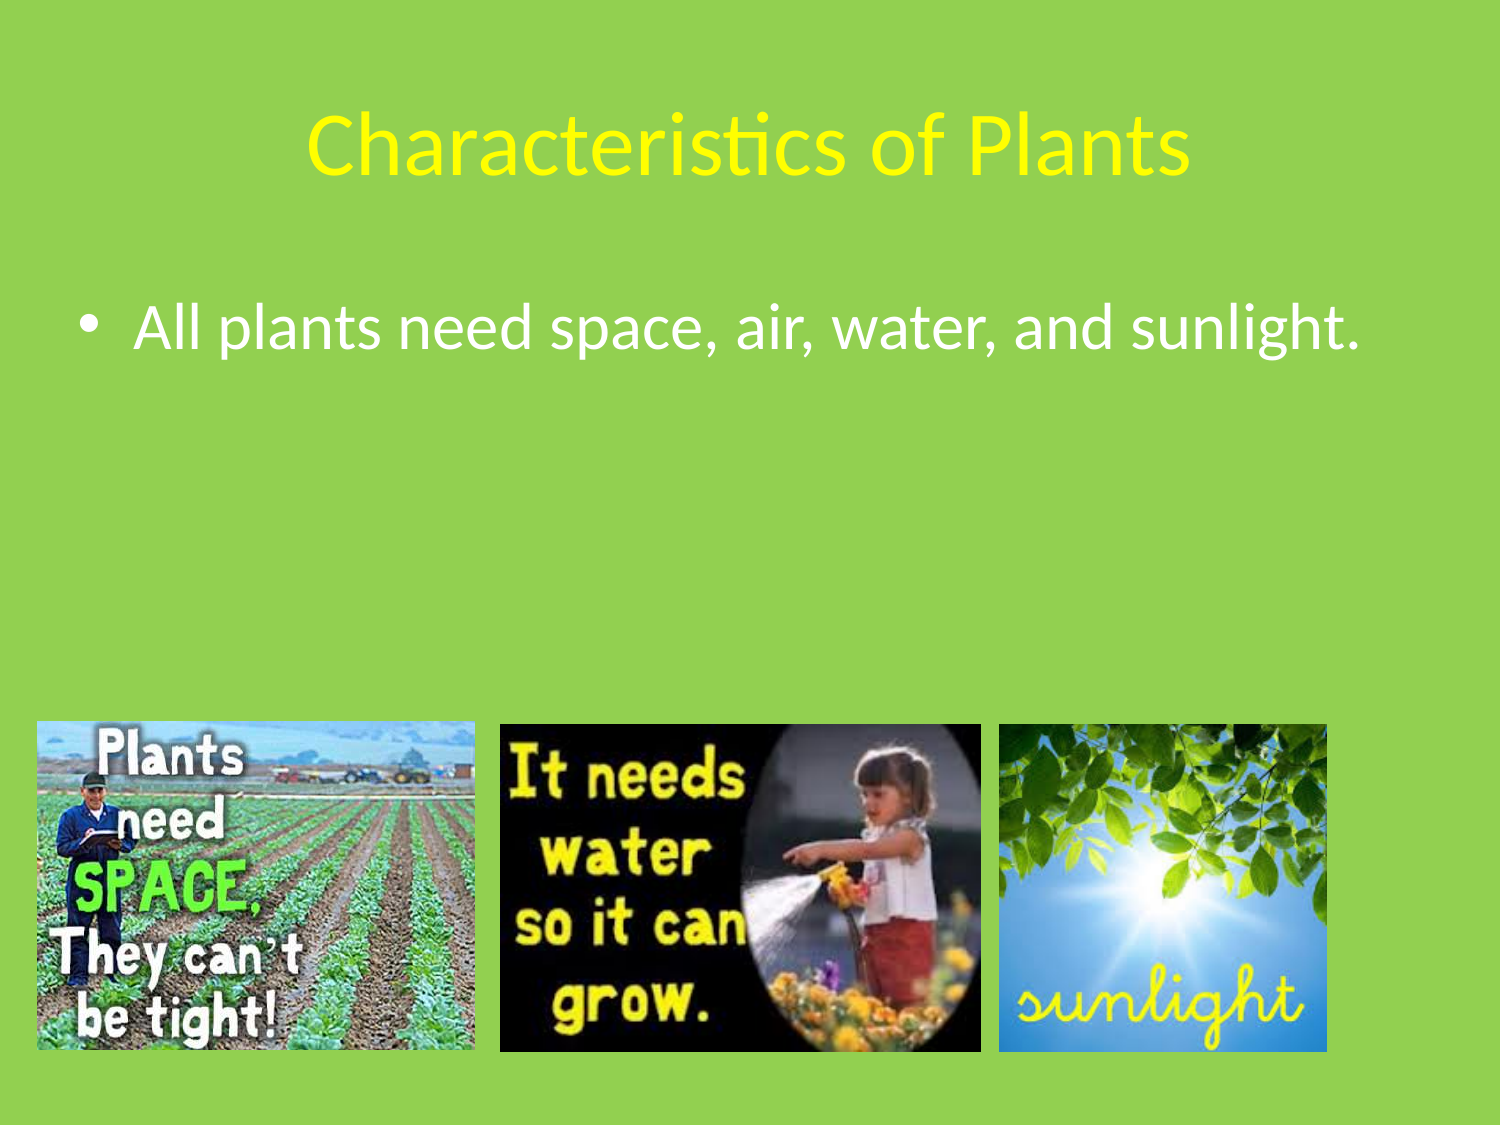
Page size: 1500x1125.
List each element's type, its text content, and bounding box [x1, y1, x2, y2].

picture [37, 721, 476, 1051]
picture [499, 724, 981, 1052]
picture [999, 724, 1327, 1052]
list All plants need space, air, water, and sunlight. [62, 275, 1388, 463]
title Characteristics of Plants [75, 45, 1425, 233]
